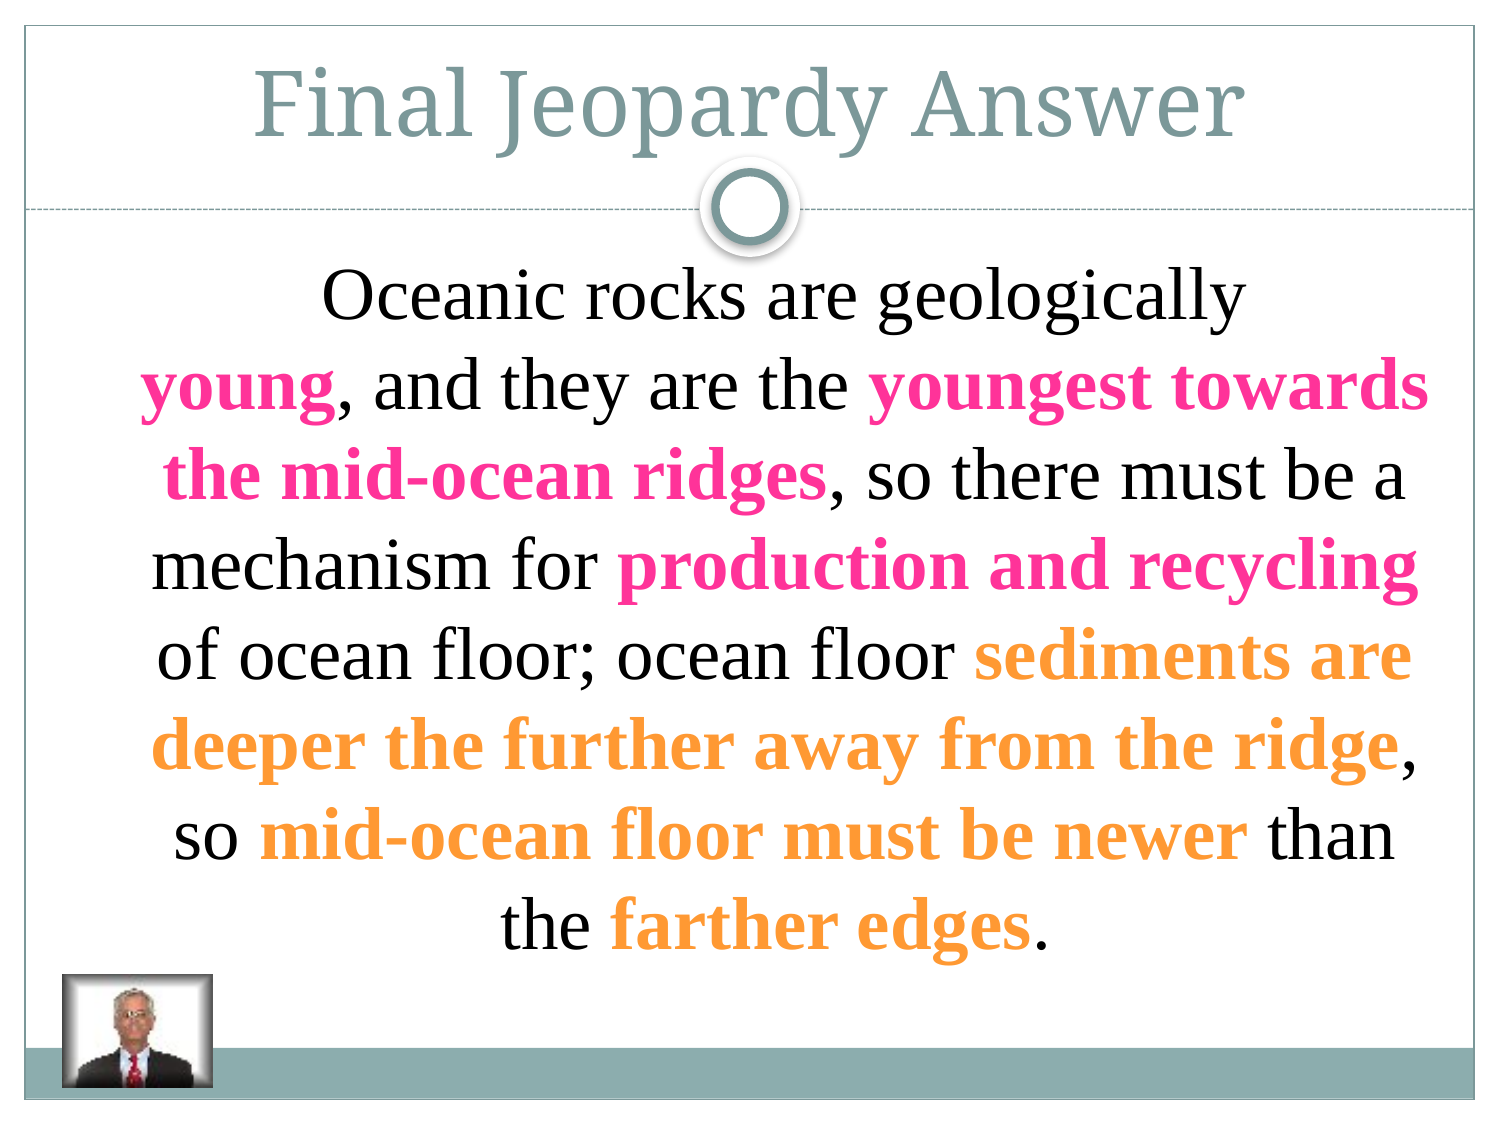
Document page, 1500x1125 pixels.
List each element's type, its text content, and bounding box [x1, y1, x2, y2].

picture [62, 974, 213, 1088]
text_box Oceanic rocks are geologically young, and they are the youngest towards the mid-ocean ridges, so there must be a mechanism for production and recycling of ocean floor; ocean floor sediments are deeper the further away from the ridge, so mid-ocean floor must be newer than the farther edges. [125, 237, 1445, 973]
title Final Jeopardy Answer [49, 37, 1450, 162]
